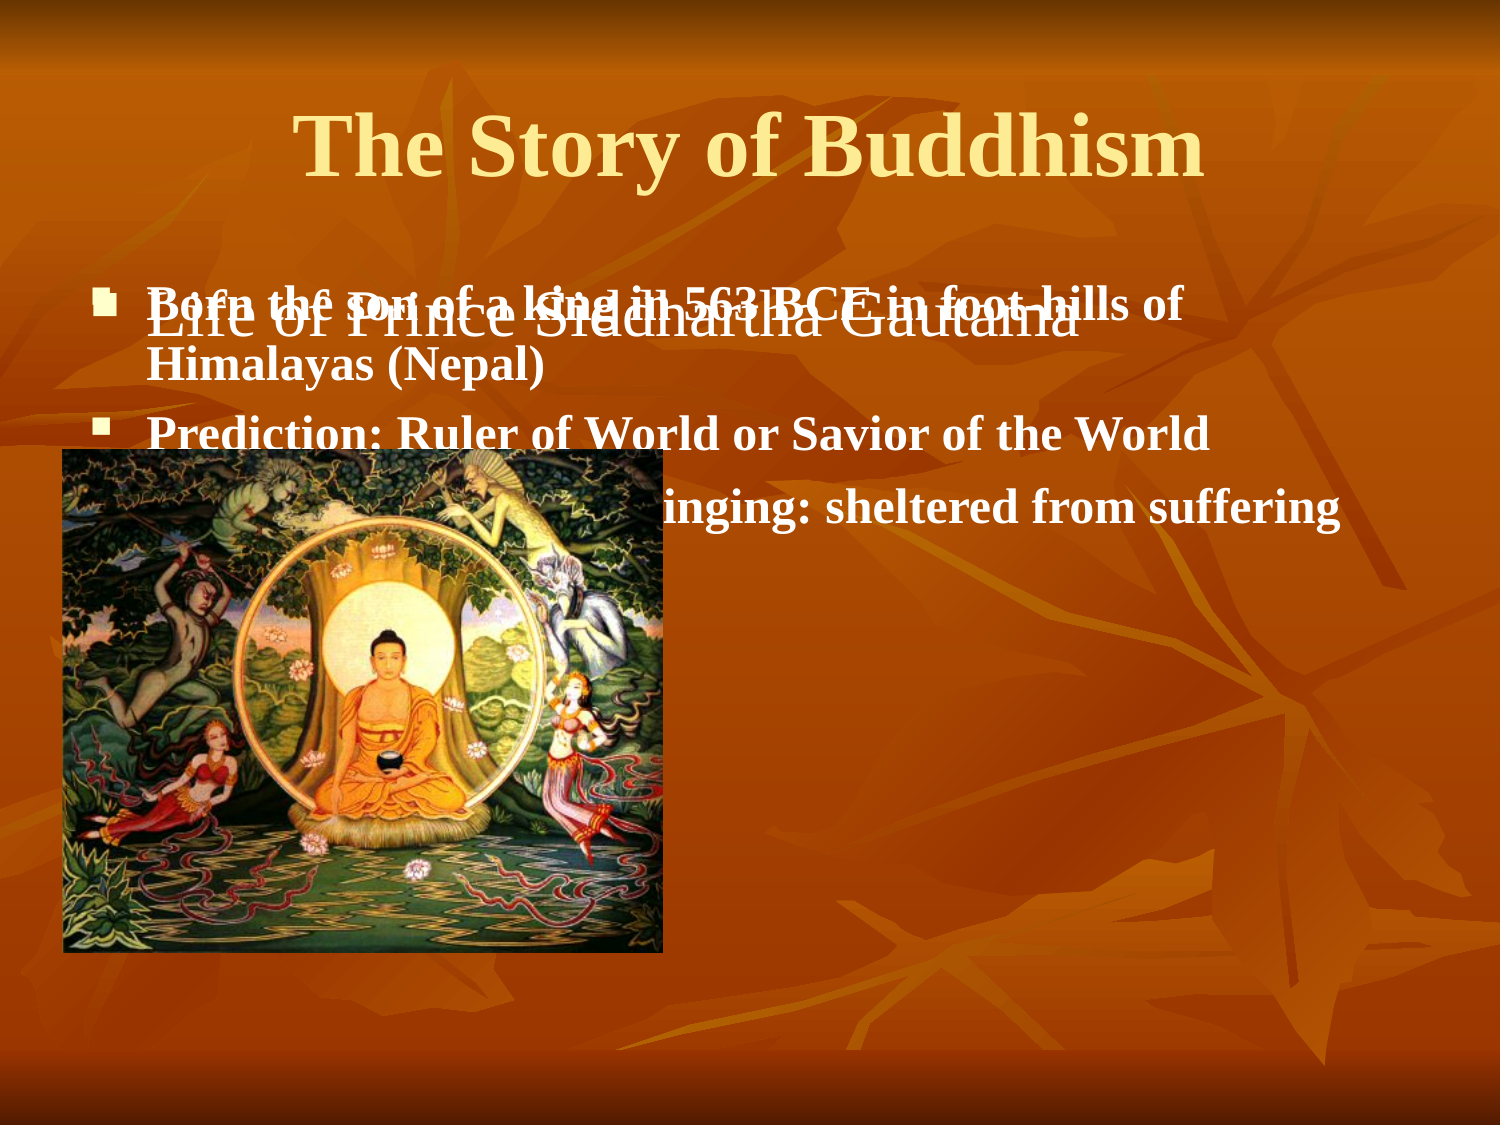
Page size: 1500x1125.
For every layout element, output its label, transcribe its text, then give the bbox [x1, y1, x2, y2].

title The Story of Buddhism [74, 45, 1426, 234]
picture [62, 449, 663, 953]
list Born the son of a king in 563 BCE in foot-hills of Himalayas (Nepal) Prediction: Ruler of World or Savior of the World Siddhartha’s royal upbringing: sheltered from suffering until his 29th year. [74, 262, 1426, 1006]
